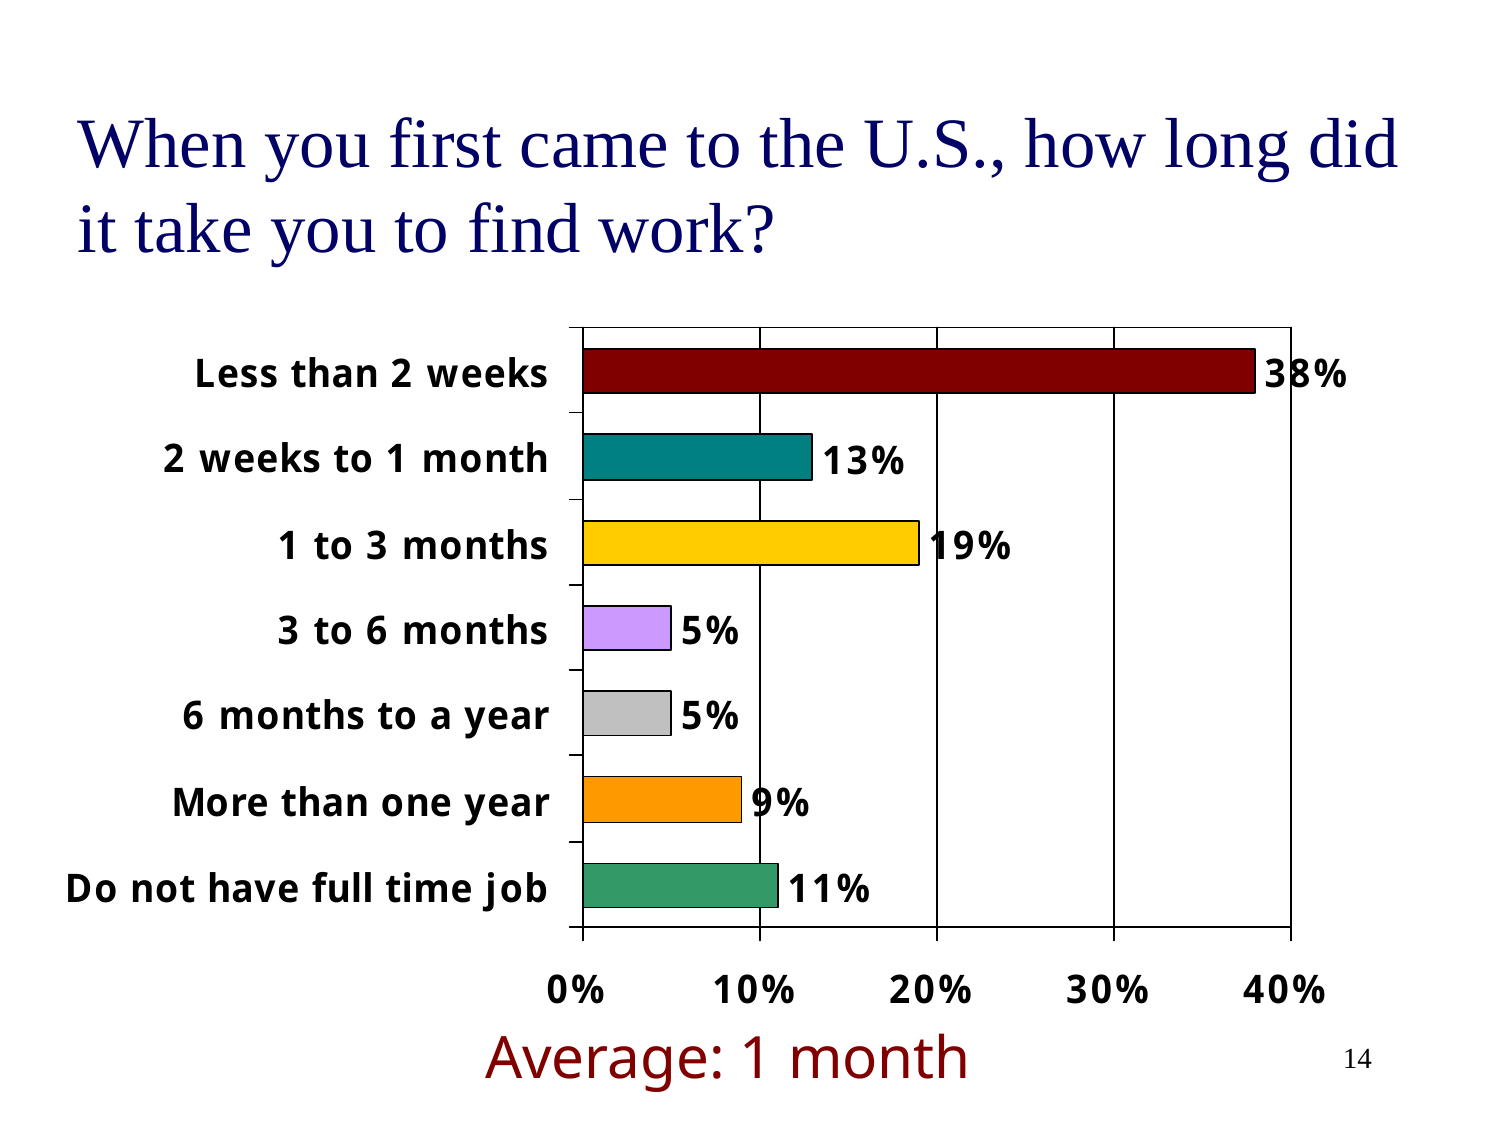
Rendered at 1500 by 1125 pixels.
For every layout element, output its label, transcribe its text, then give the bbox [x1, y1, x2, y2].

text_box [49, 318, 1388, 1028]
slide_number 14 [1074, 1033, 1388, 1108]
text_box Average: 1 month [470, 1035, 986, 1098]
title When you first came to the U.S., how long did it take you to find work? [62, 74, 1438, 288]
